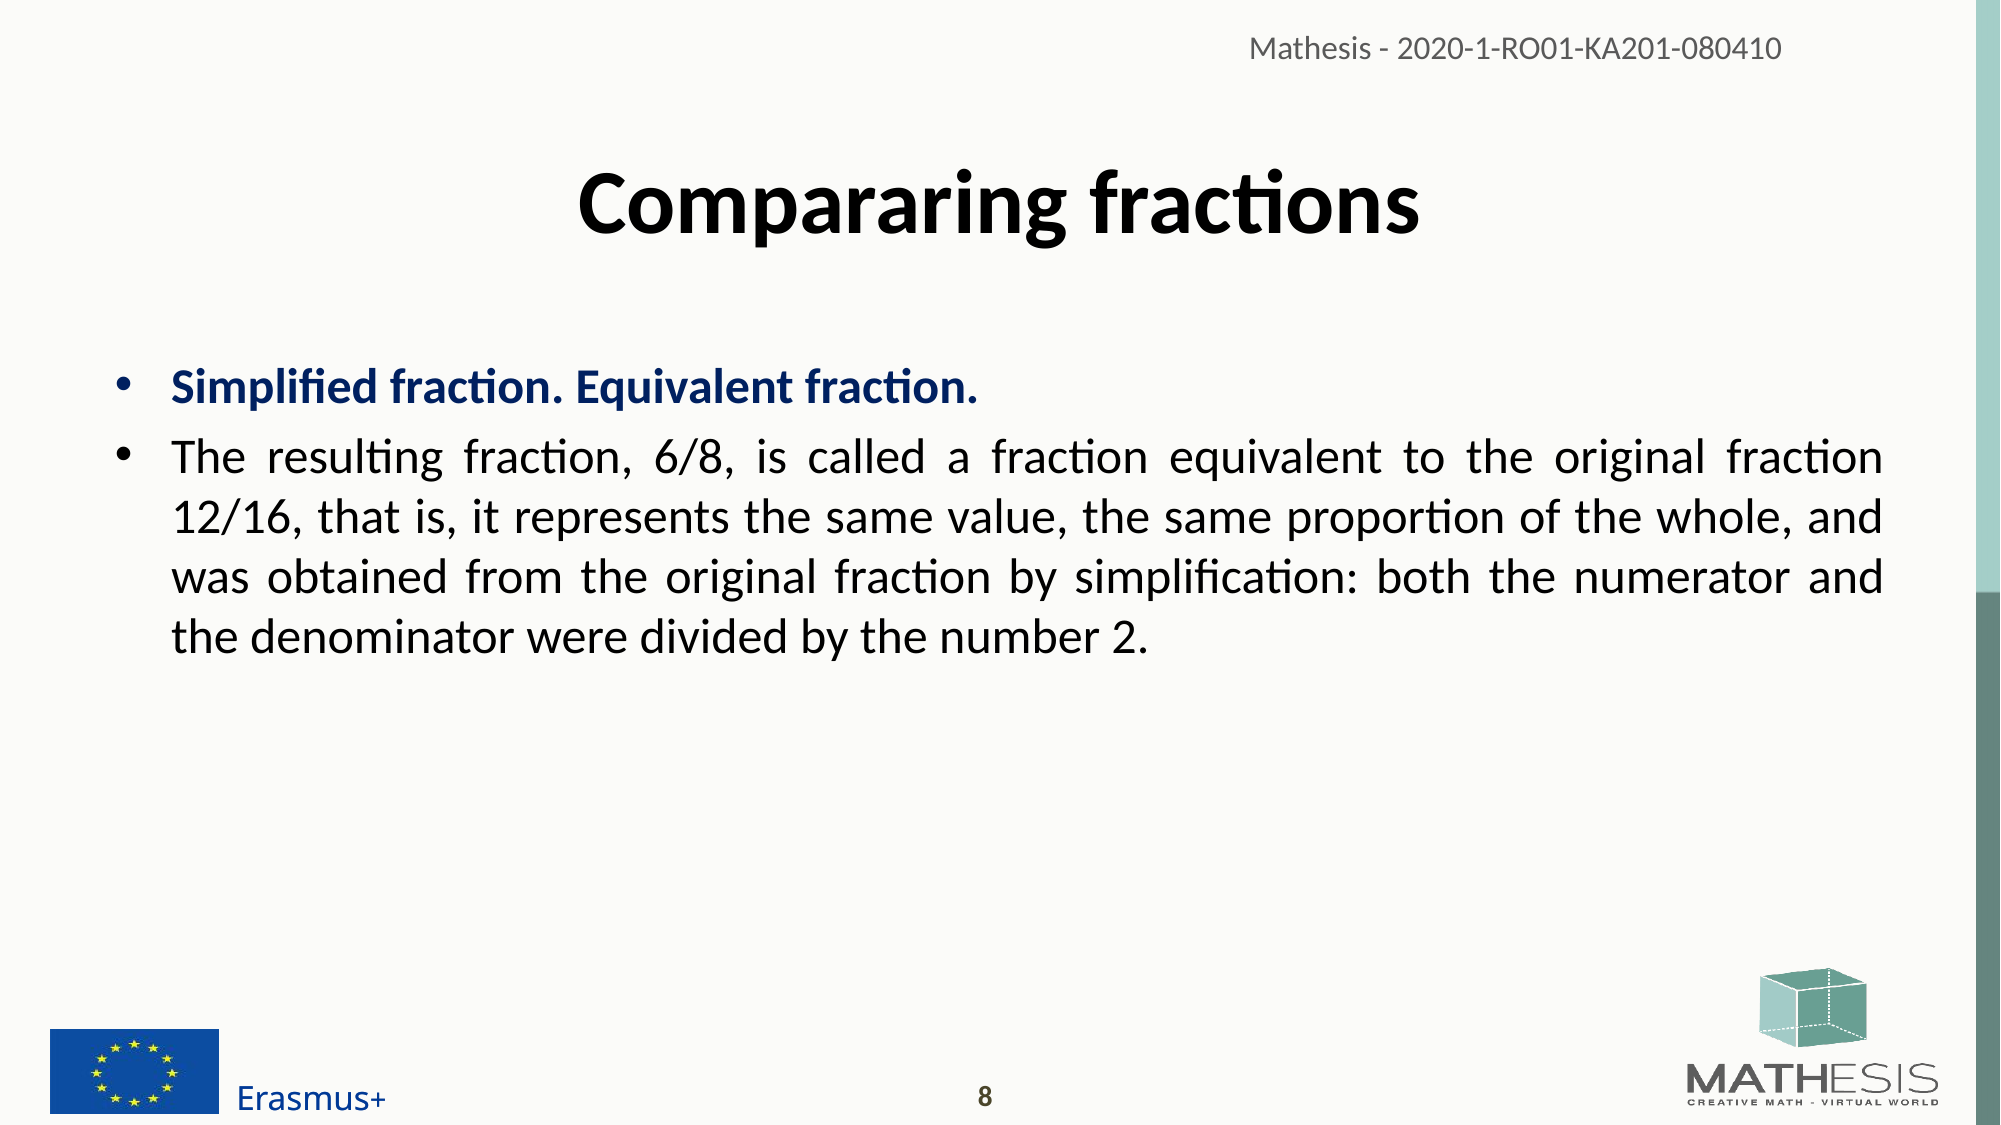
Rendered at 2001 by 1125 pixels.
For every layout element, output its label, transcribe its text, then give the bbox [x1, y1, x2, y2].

title Compararing fractions [99, 134, 1900, 322]
picture [50, 1029, 219, 1114]
list Simplified fraction. Equivalent fraction. The resulting fraction, 6/8, is called a fraction equivalent to the original fraction 12/16, that is, it represents the same value, the same proportion of the whole, and was obtained from the original fraction by simplification: both the numerator and the denominator were divided by the number 2. [99, 345, 1900, 734]
